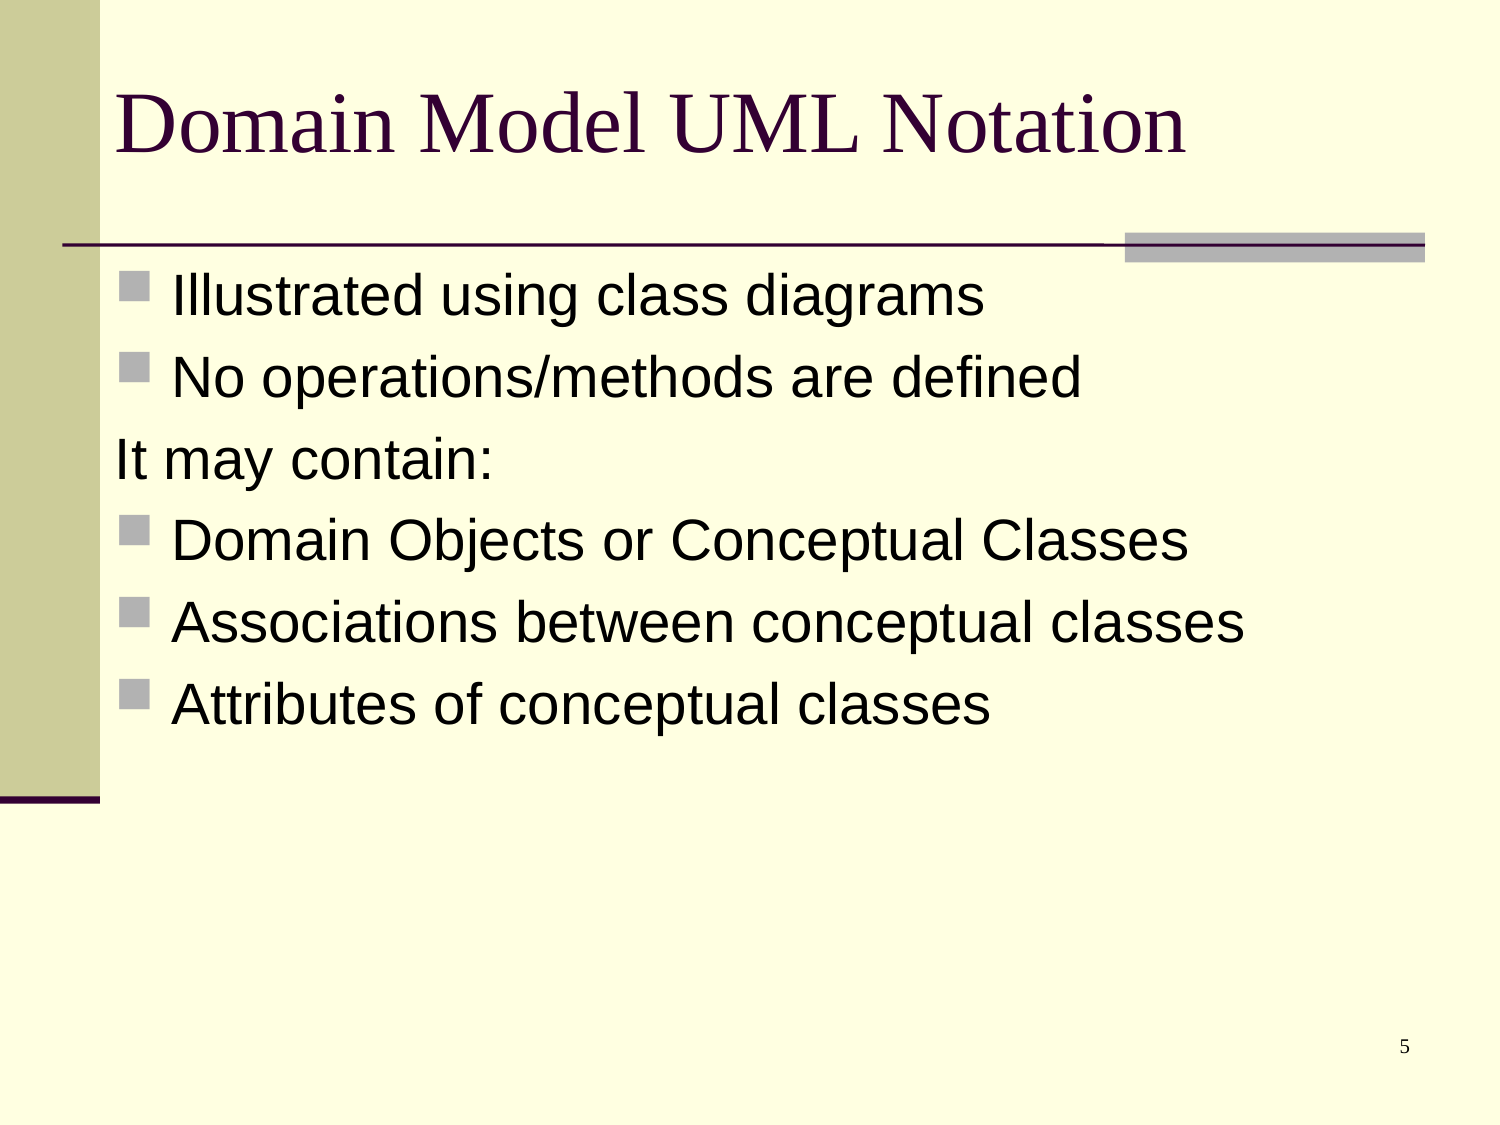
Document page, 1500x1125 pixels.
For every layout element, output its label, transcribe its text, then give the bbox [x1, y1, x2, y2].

list Illustrated using class diagrams No operations/methods are defined It may contain: Domain Objects or Conceptual Classes Associations between conceptual classes Attributes of conceptual classes [99, 249, 1447, 938]
slide_number 5 [1112, 1024, 1426, 1101]
title Domain Model UML Notation [99, 0, 1299, 236]
